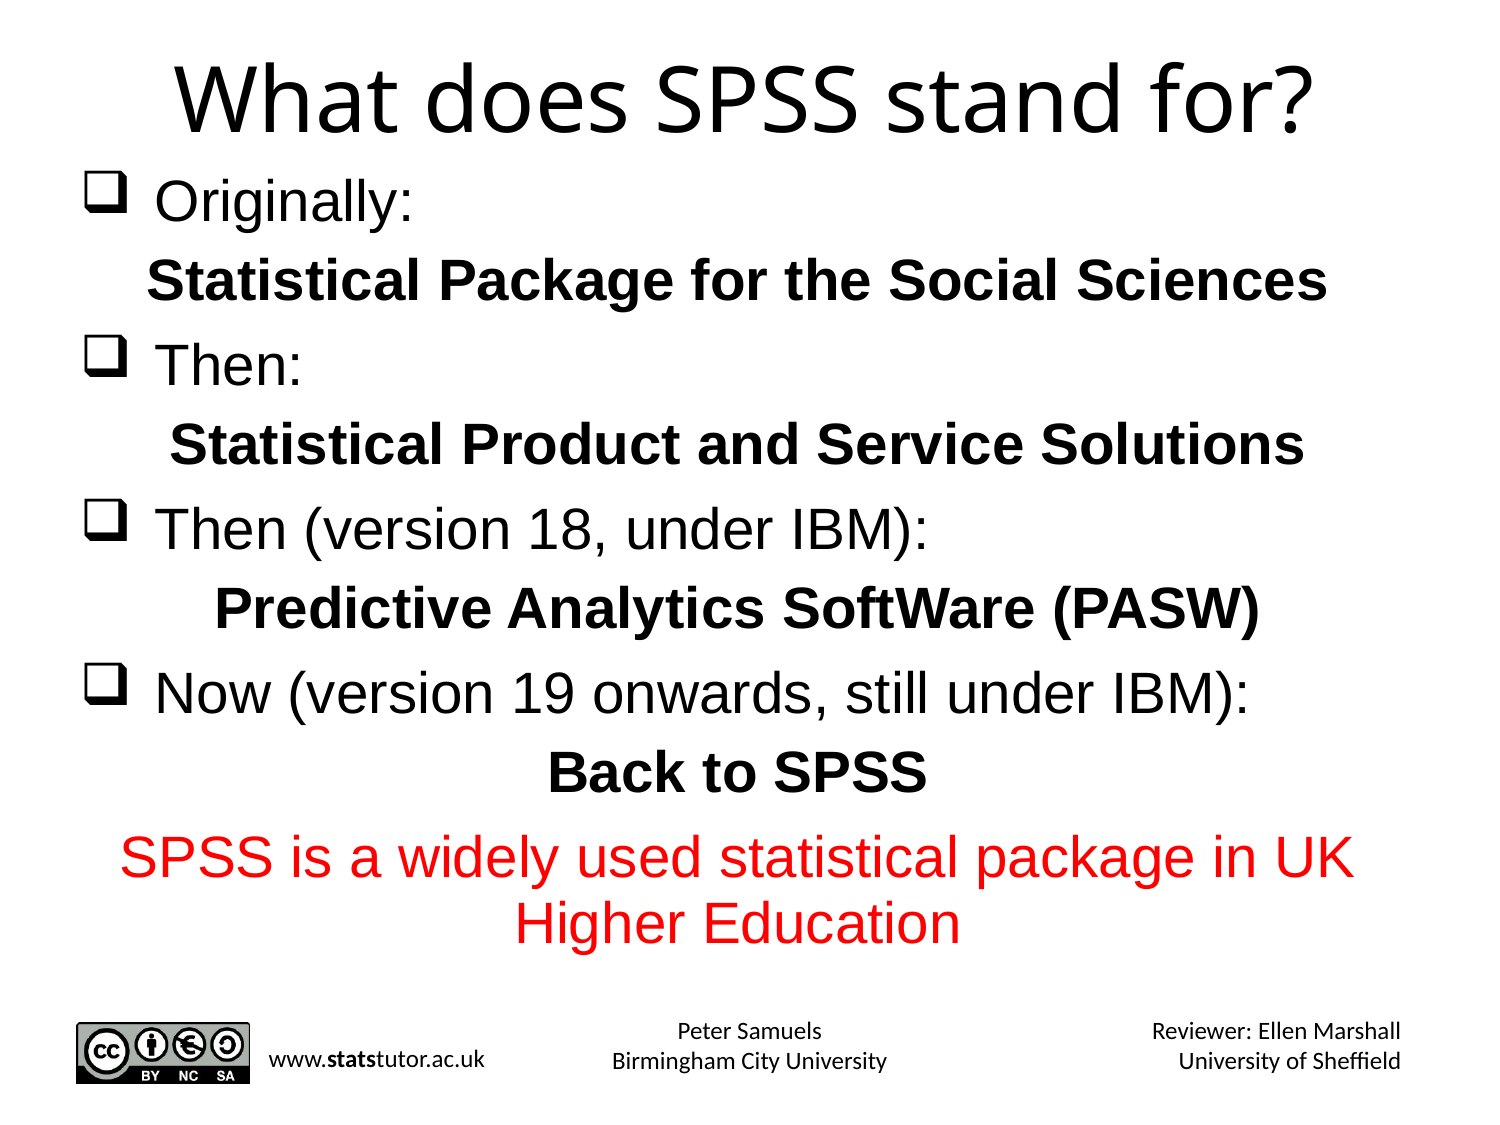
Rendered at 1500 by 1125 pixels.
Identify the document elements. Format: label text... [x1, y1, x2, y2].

text_box www.statstutor.ac.uk [254, 1035, 561, 1080]
picture [76, 1022, 251, 1084]
text_box Reviewer: Ellen Marshall University of Sheffield [1038, 1007, 1417, 1083]
subtitle Originally: Statistical Package for the Social Sciences Then: Statistical Product and Service Solutions Then (version 18, under IBM): Predictive Analytics SoftWare (PASW) Now (version 19 onwards, still under IBM): Back to SPSS SPSS is a widely used statistical package in UK Higher Education [64, 160, 1412, 1012]
title What does SPSS stand for? [41, 30, 1447, 161]
text_box Peter Samuels Birmingham City University [549, 1007, 951, 1083]
